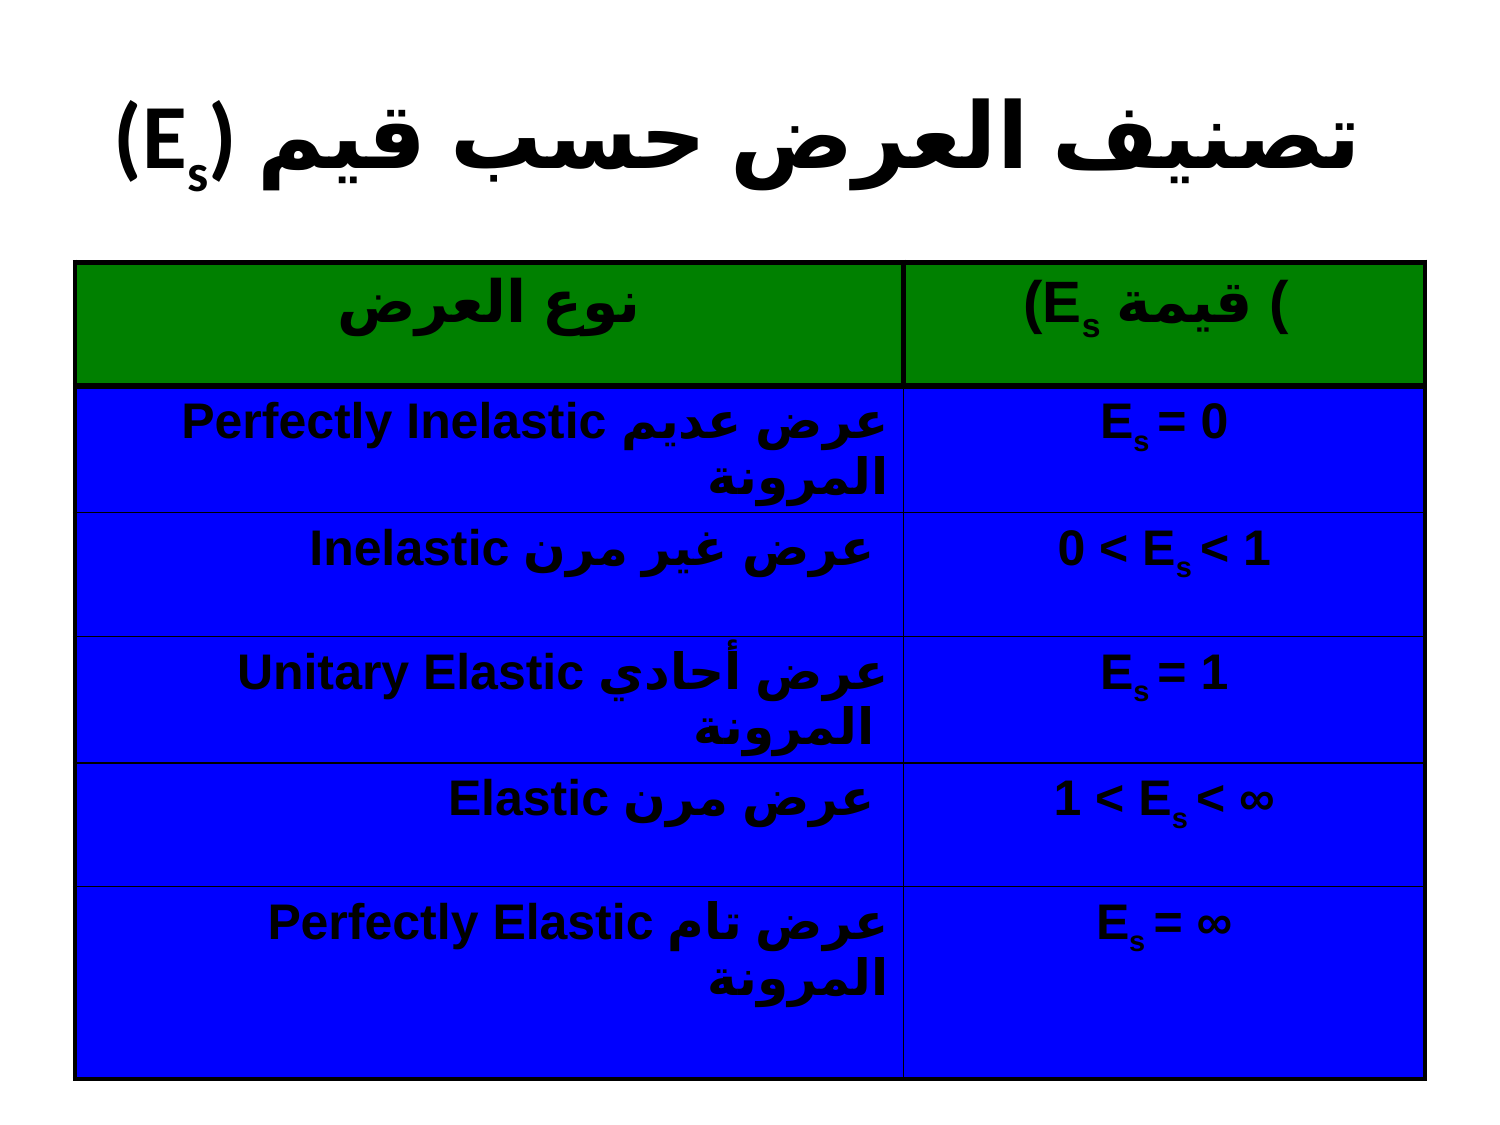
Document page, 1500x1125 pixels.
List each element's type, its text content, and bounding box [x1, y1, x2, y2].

table_header نوع العرض [77, 265, 901, 383]
title (Es) تصنيف العرض حسب قيم [75, 45, 1425, 233]
table_cell Inelastic عرض غير مرن [77, 513, 903, 636]
table_header (Es قيمة ( [906, 265, 1423, 383]
table_cell Perfectly Elastic عرض تام المرونة [77, 887, 903, 1077]
table_cell 0 < Es < 1 [904, 513, 1423, 636]
table_cell 1 < Es < ∞ [904, 764, 1423, 886]
table_cell Es = 1 [904, 637, 1423, 762]
table_cell Unitary Elastic عرض أحادي المرونة [77, 637, 903, 762]
table_cell Elastic عرض مرن [77, 764, 903, 886]
table_cell Perfectly Inelastic عرض عديم المرونة [77, 389, 903, 512]
table_cell Es = 0 [904, 389, 1423, 512]
table_cell Es = ∞ [904, 887, 1423, 1077]
